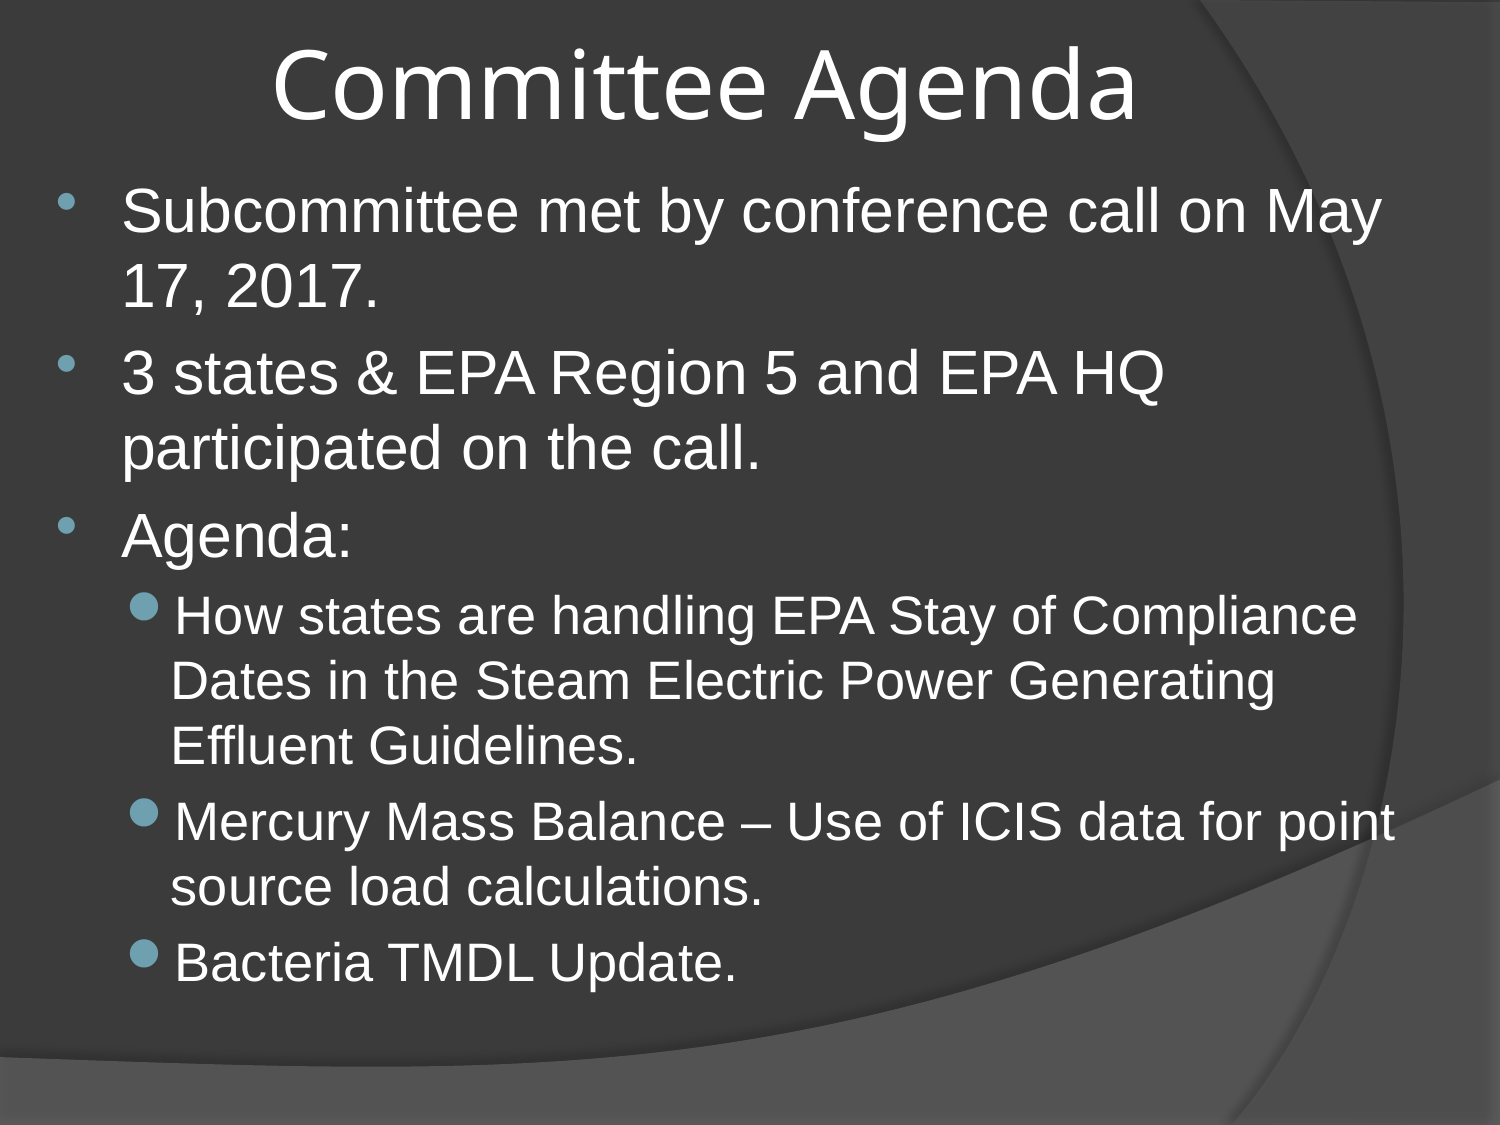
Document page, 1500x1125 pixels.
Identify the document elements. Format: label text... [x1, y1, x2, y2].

list Subcommittee met by conference call on May 17, 2017. 3 states & EPA Region 5 and EPA HQ participated on the call. Agenda: How states are handling EPA Stay of Compliance Dates in the Steam Electric Power Generating Effluent Guidelines. Mercury Mass Balance – Use of ICIS data for point source load calculations. Bacteria TMDL Update. [37, 162, 1463, 1088]
title Committee Agenda [262, 0, 1488, 163]
